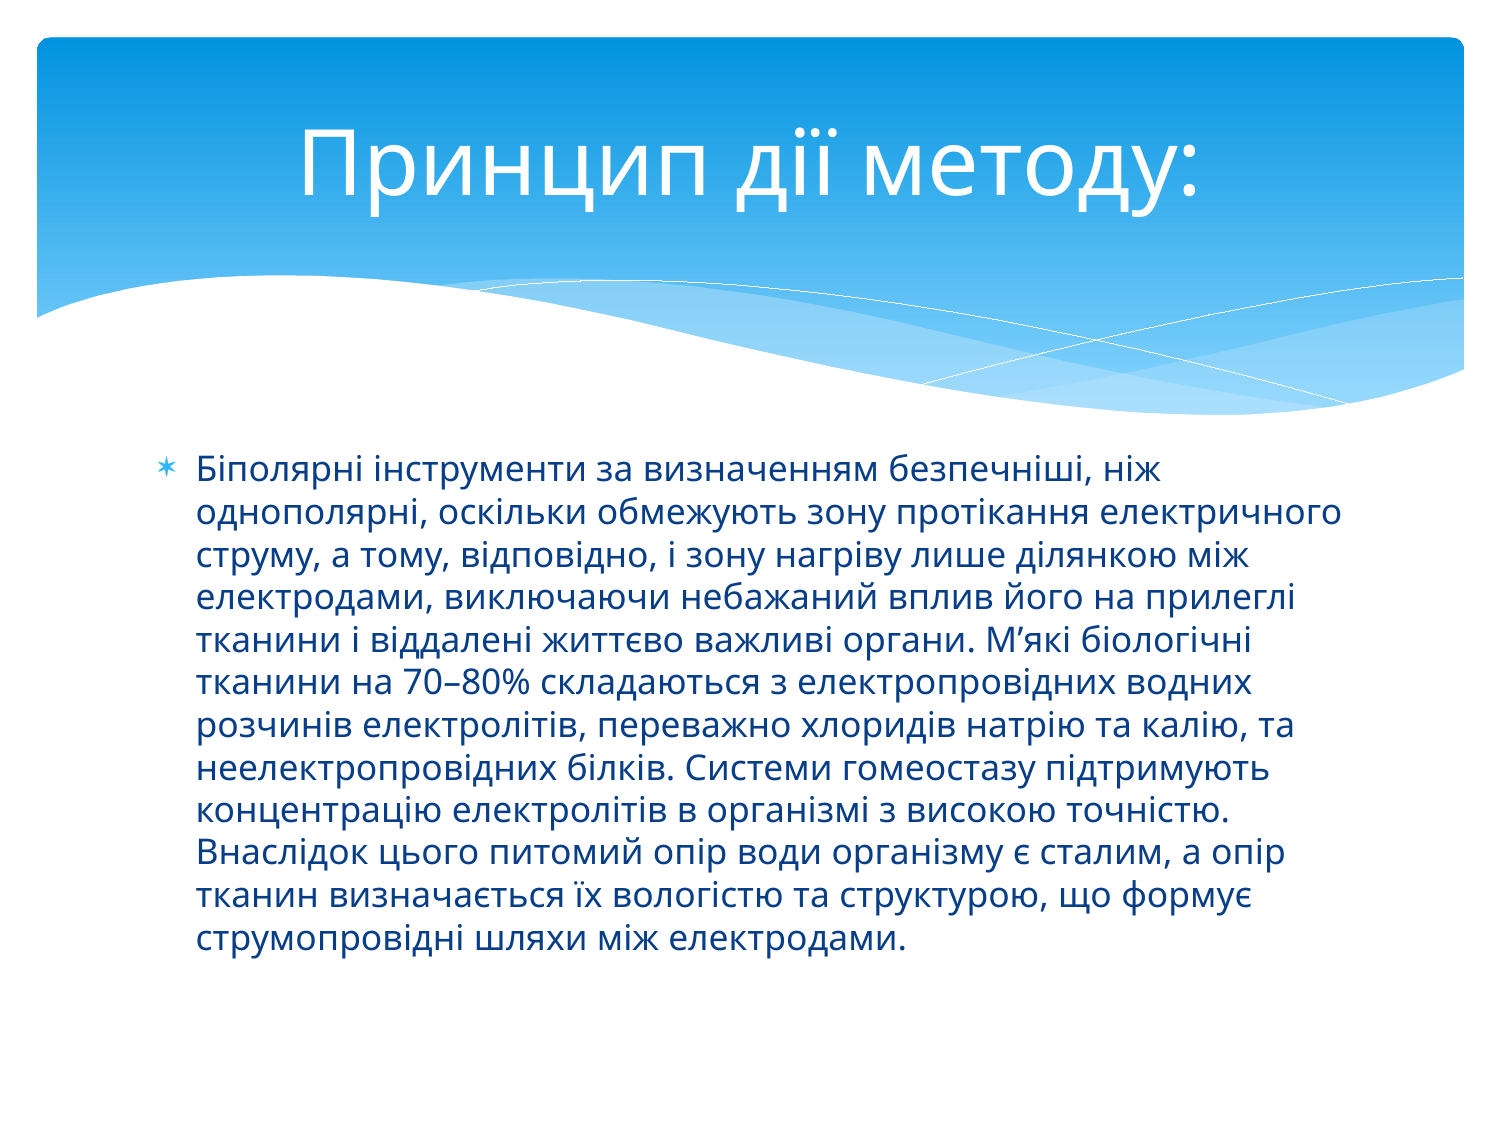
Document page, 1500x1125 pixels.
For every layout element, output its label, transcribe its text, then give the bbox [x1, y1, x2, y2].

list Біполярні інструменти за визначенням безпечніші, ніж однополярні, оскільки обмежують зону протікання електричного струму, а тому, відповідно, і зону нагріву лише ділянкою між електродами, виключаючи небажаний вплив його на прилеглі тканини і віддалені життєво важливі органи. М’які біологічні тканини на 70–80% складаються з електропровідних водних розчинів електролітів, переважно хлоридів натрію та калію, та неелектропровідних білків. Системи гомеостазу підтримують концентрацію електролітів в організмі з високою точністю. Внаслідок цього питомий опір води організму є сталим, а опір тканин визначається їх вологістю та структурою, що формує струмопровідні шляхи між електродами. [143, 438, 1359, 1005]
title Принцип дії методу: [75, 55, 1425, 261]
